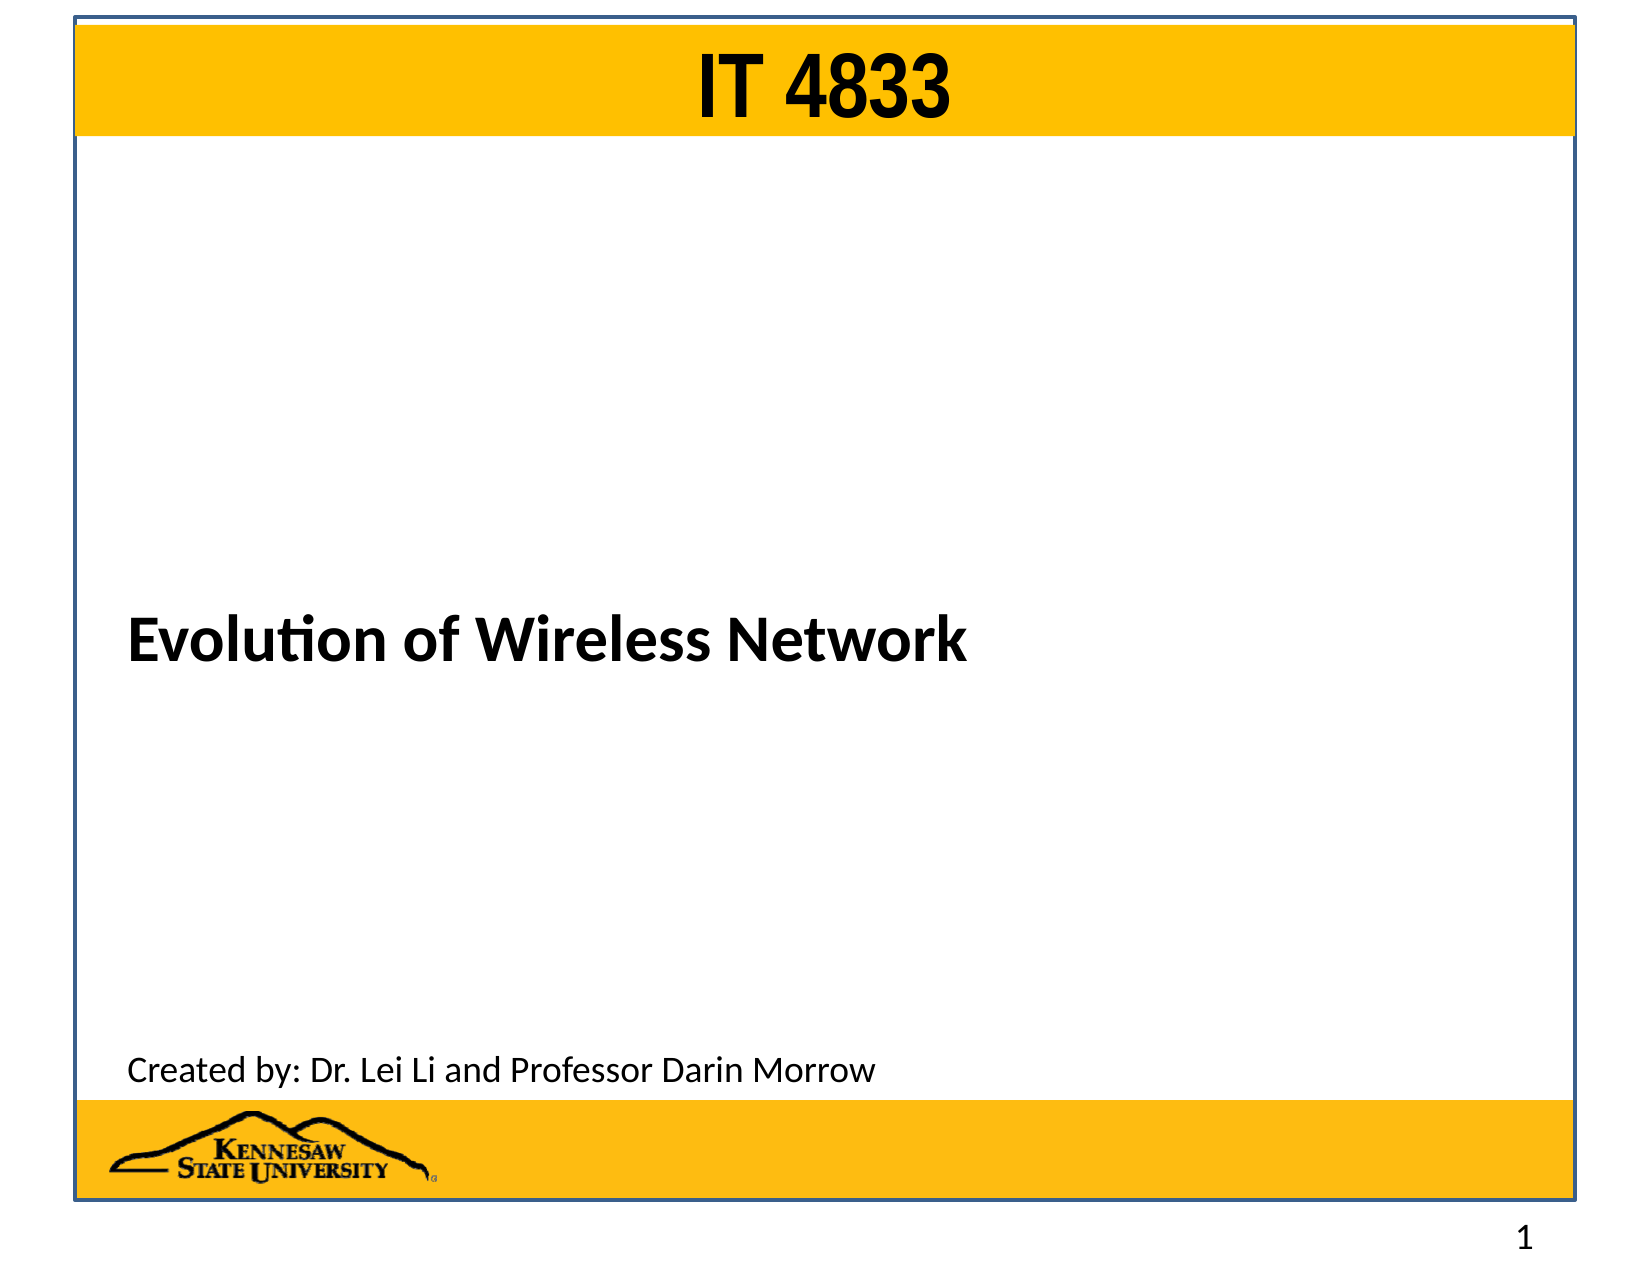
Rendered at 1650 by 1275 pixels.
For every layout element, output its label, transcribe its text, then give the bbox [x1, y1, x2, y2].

text_box Evolution of Wireless Network [112, 587, 1575, 682]
picture [108, 1111, 437, 1184]
text_box Created by: Dr. Lei Li and Professor Darin Morrow [112, 1037, 1522, 1098]
title IT 4833 [75, 24, 1575, 137]
